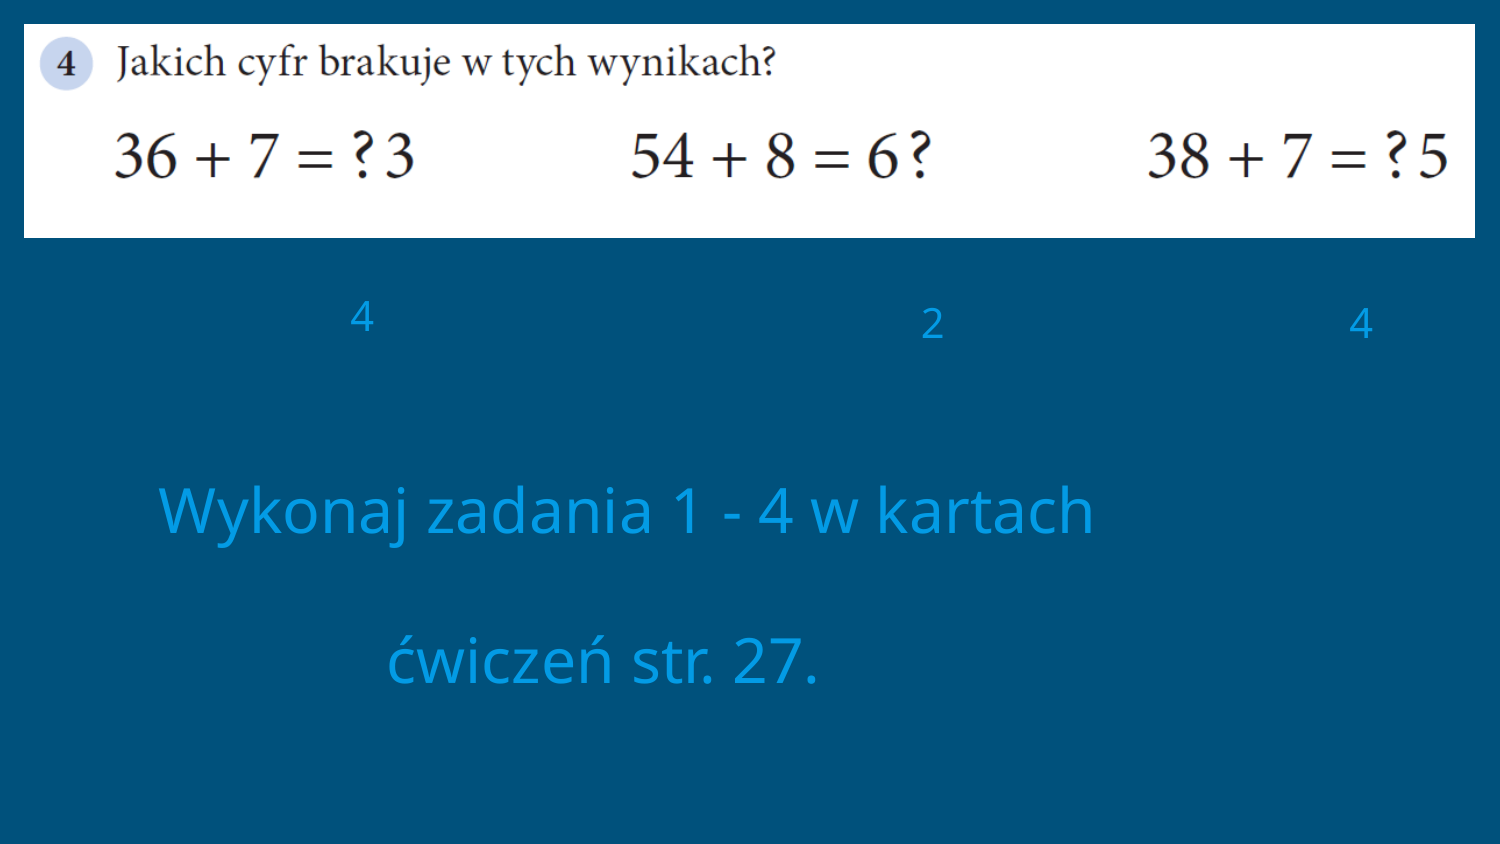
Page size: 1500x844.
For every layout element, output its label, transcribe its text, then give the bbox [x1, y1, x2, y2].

text_box Wykonaj zadania 1 - 4 w kartach ćwiczeń str. 27. [143, 456, 1257, 633]
text_box 2 [905, 282, 1047, 396]
text_box 4 [335, 275, 476, 389]
picture [25, 25, 1474, 237]
text_box 4 [1334, 282, 1475, 396]
